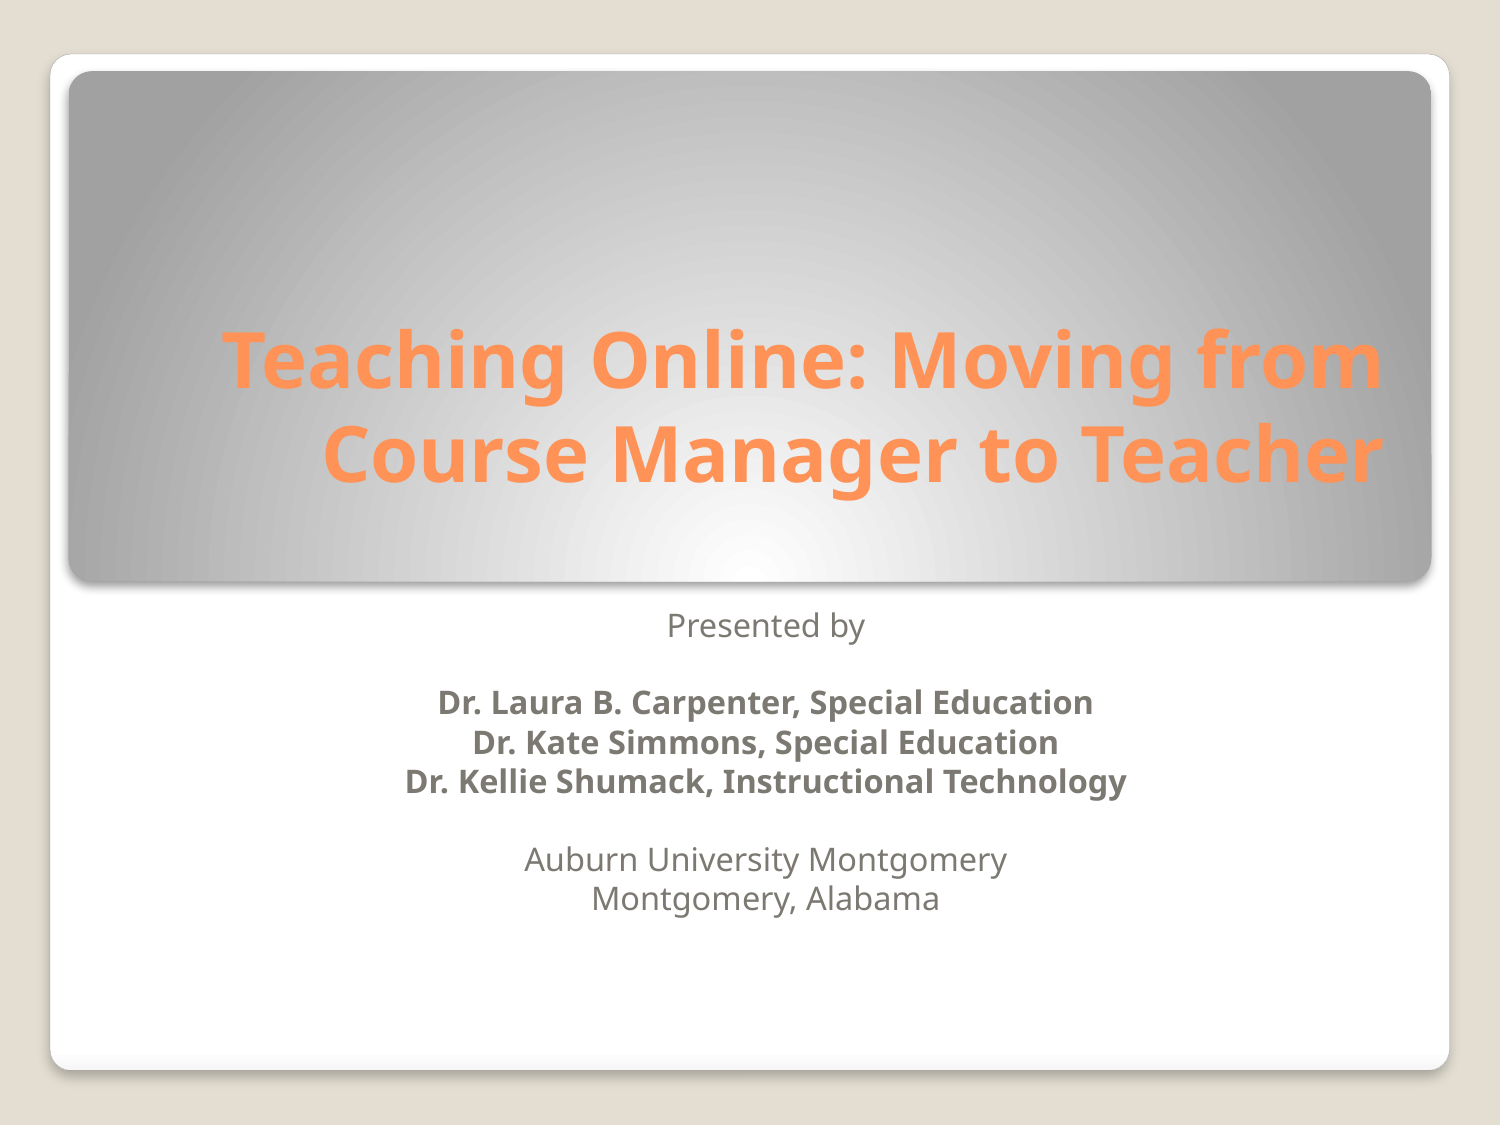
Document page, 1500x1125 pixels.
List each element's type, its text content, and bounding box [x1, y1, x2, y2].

title Teaching Online: Moving from Course Manager to Teacher [118, 298, 1394, 599]
subtitle Presented by Dr. Laura B. Carpenter, Special Education Dr. Kate Simmons, Special Education Dr. Kellie Shumack, Instructional Technology Auburn University Montgomery Montgomery, Alabama [118, 604, 1394, 925]
